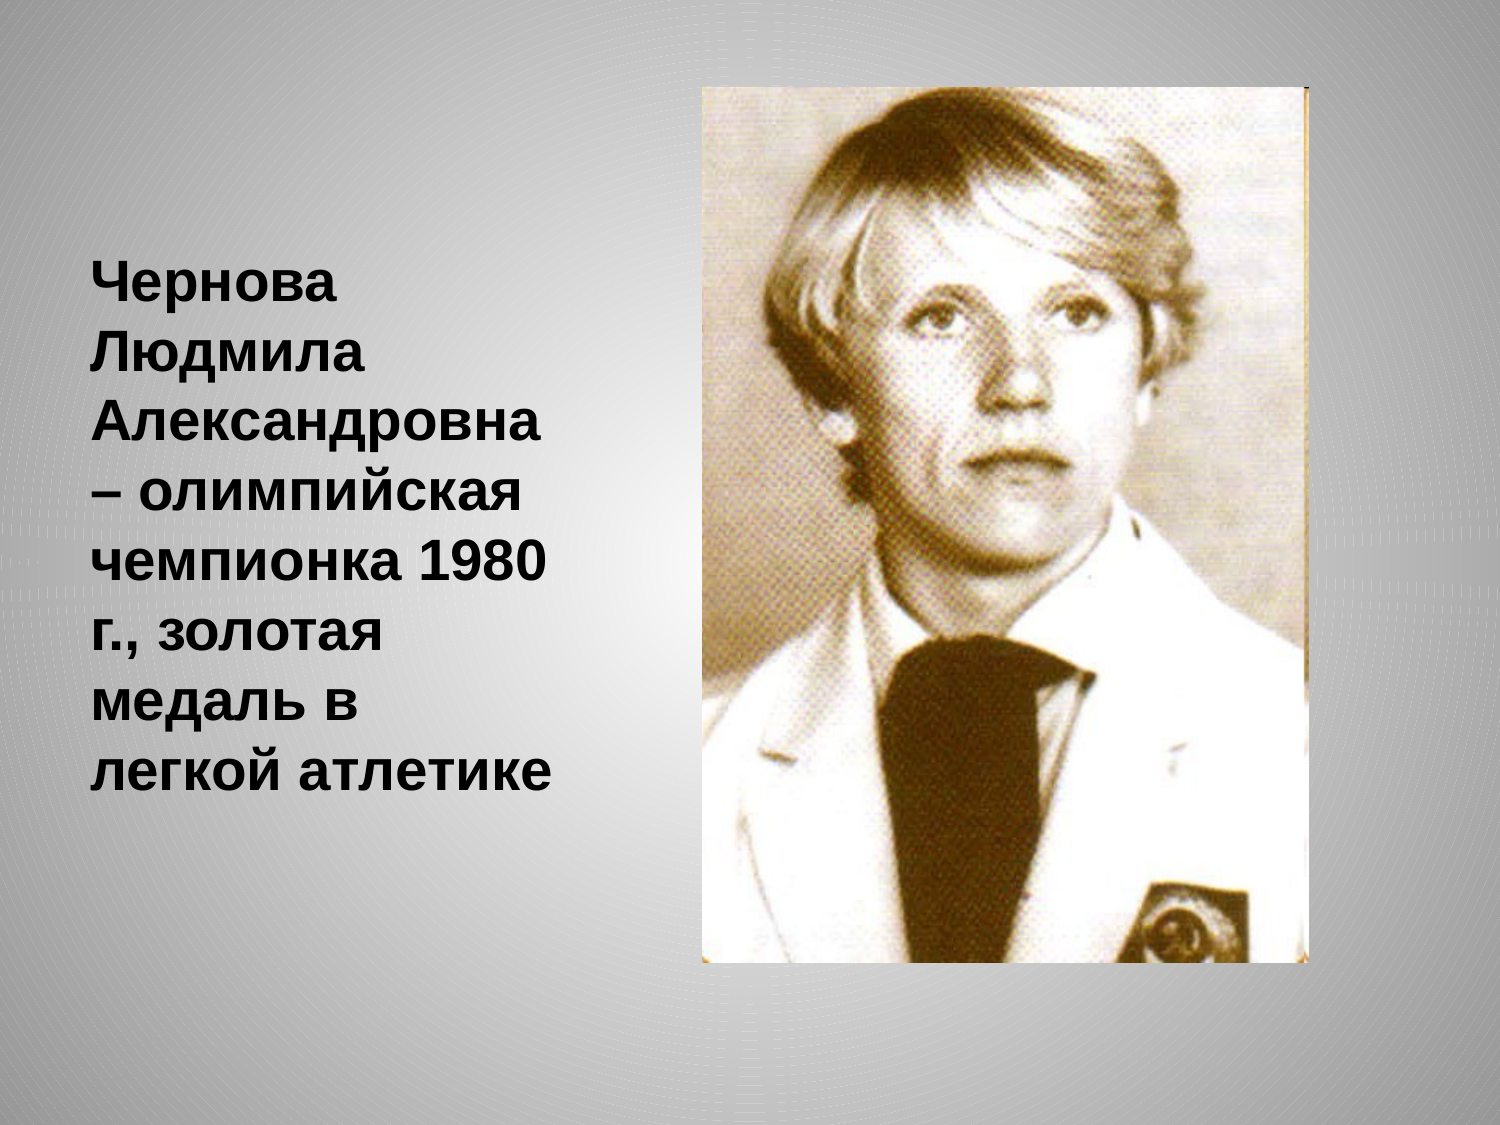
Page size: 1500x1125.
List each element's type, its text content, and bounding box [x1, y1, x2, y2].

list Чернова Людмила Александровна – олимпийская чемпионка 1980 г., золотая медаль в легкой атлетике [75, 235, 569, 1005]
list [702, 87, 1310, 963]
